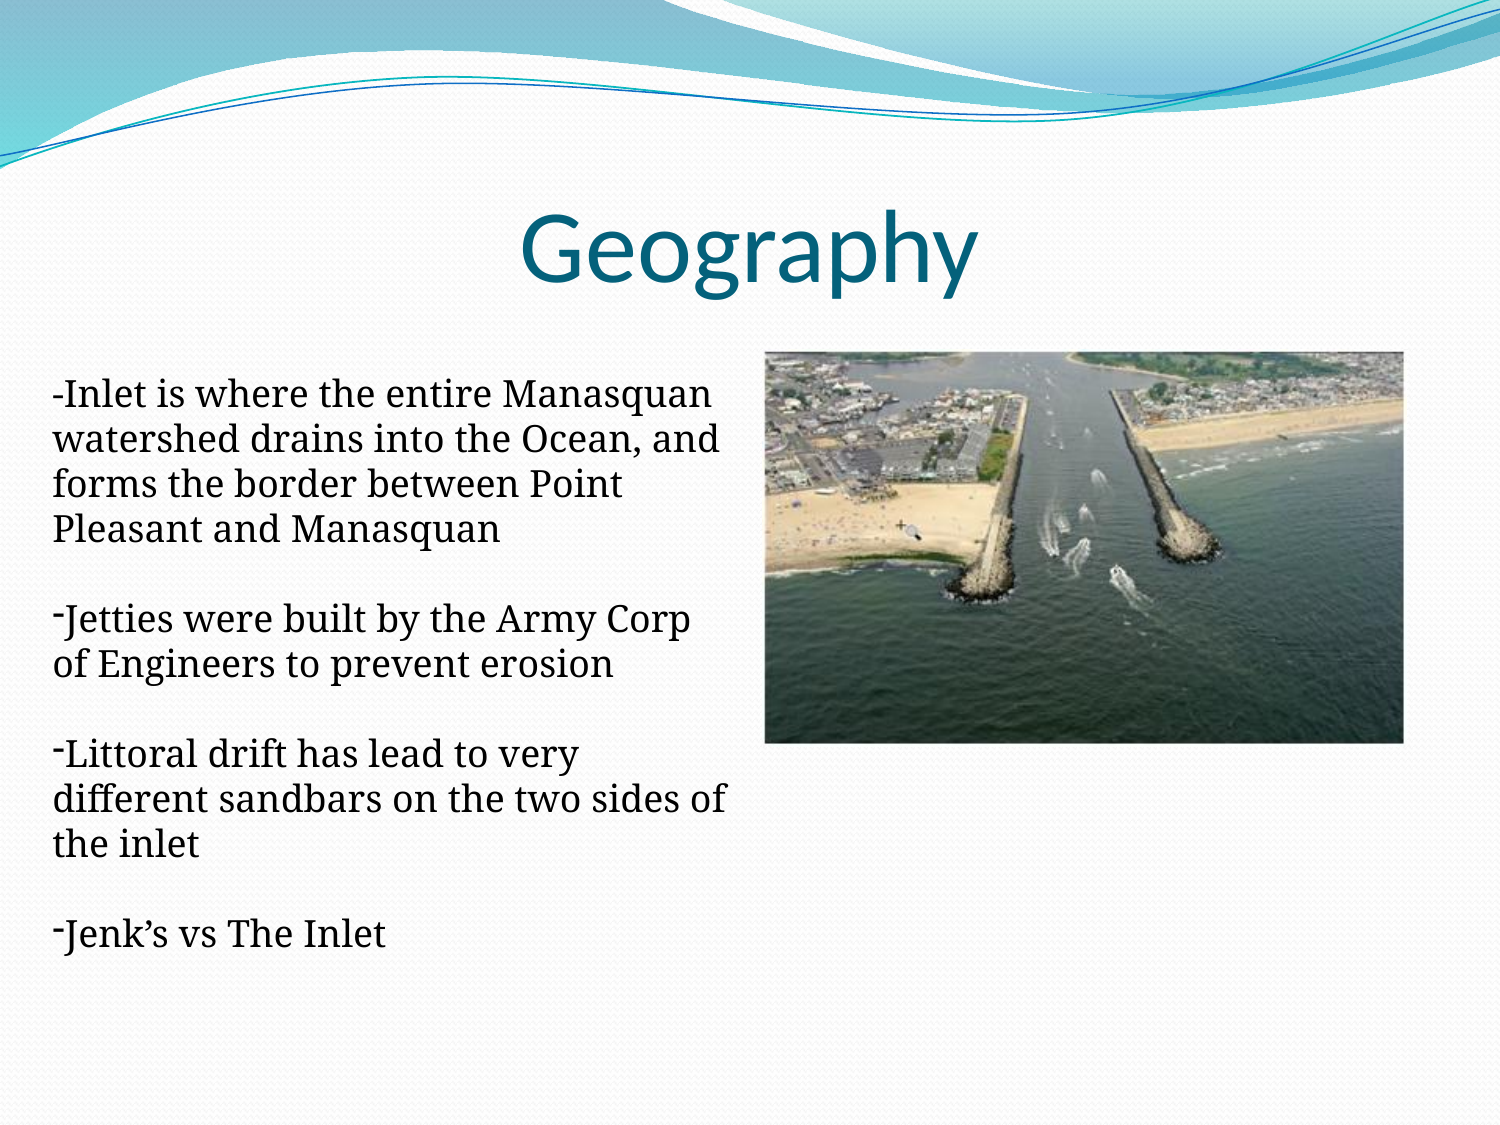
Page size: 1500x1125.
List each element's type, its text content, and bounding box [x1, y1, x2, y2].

title Geography [75, 115, 1425, 303]
text_box -Inlet is where the entire Manasquan watershed drains into the Ocean, and forms the border between Point Pleasant and Manasquan Jetties were built by the Army Corp of Engineers to prevent erosion Littoral drift has lead to very different sandbars on the two sides of the inlet Jenk’s vs The Inlet [37, 362, 750, 963]
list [762, 349, 1407, 748]
